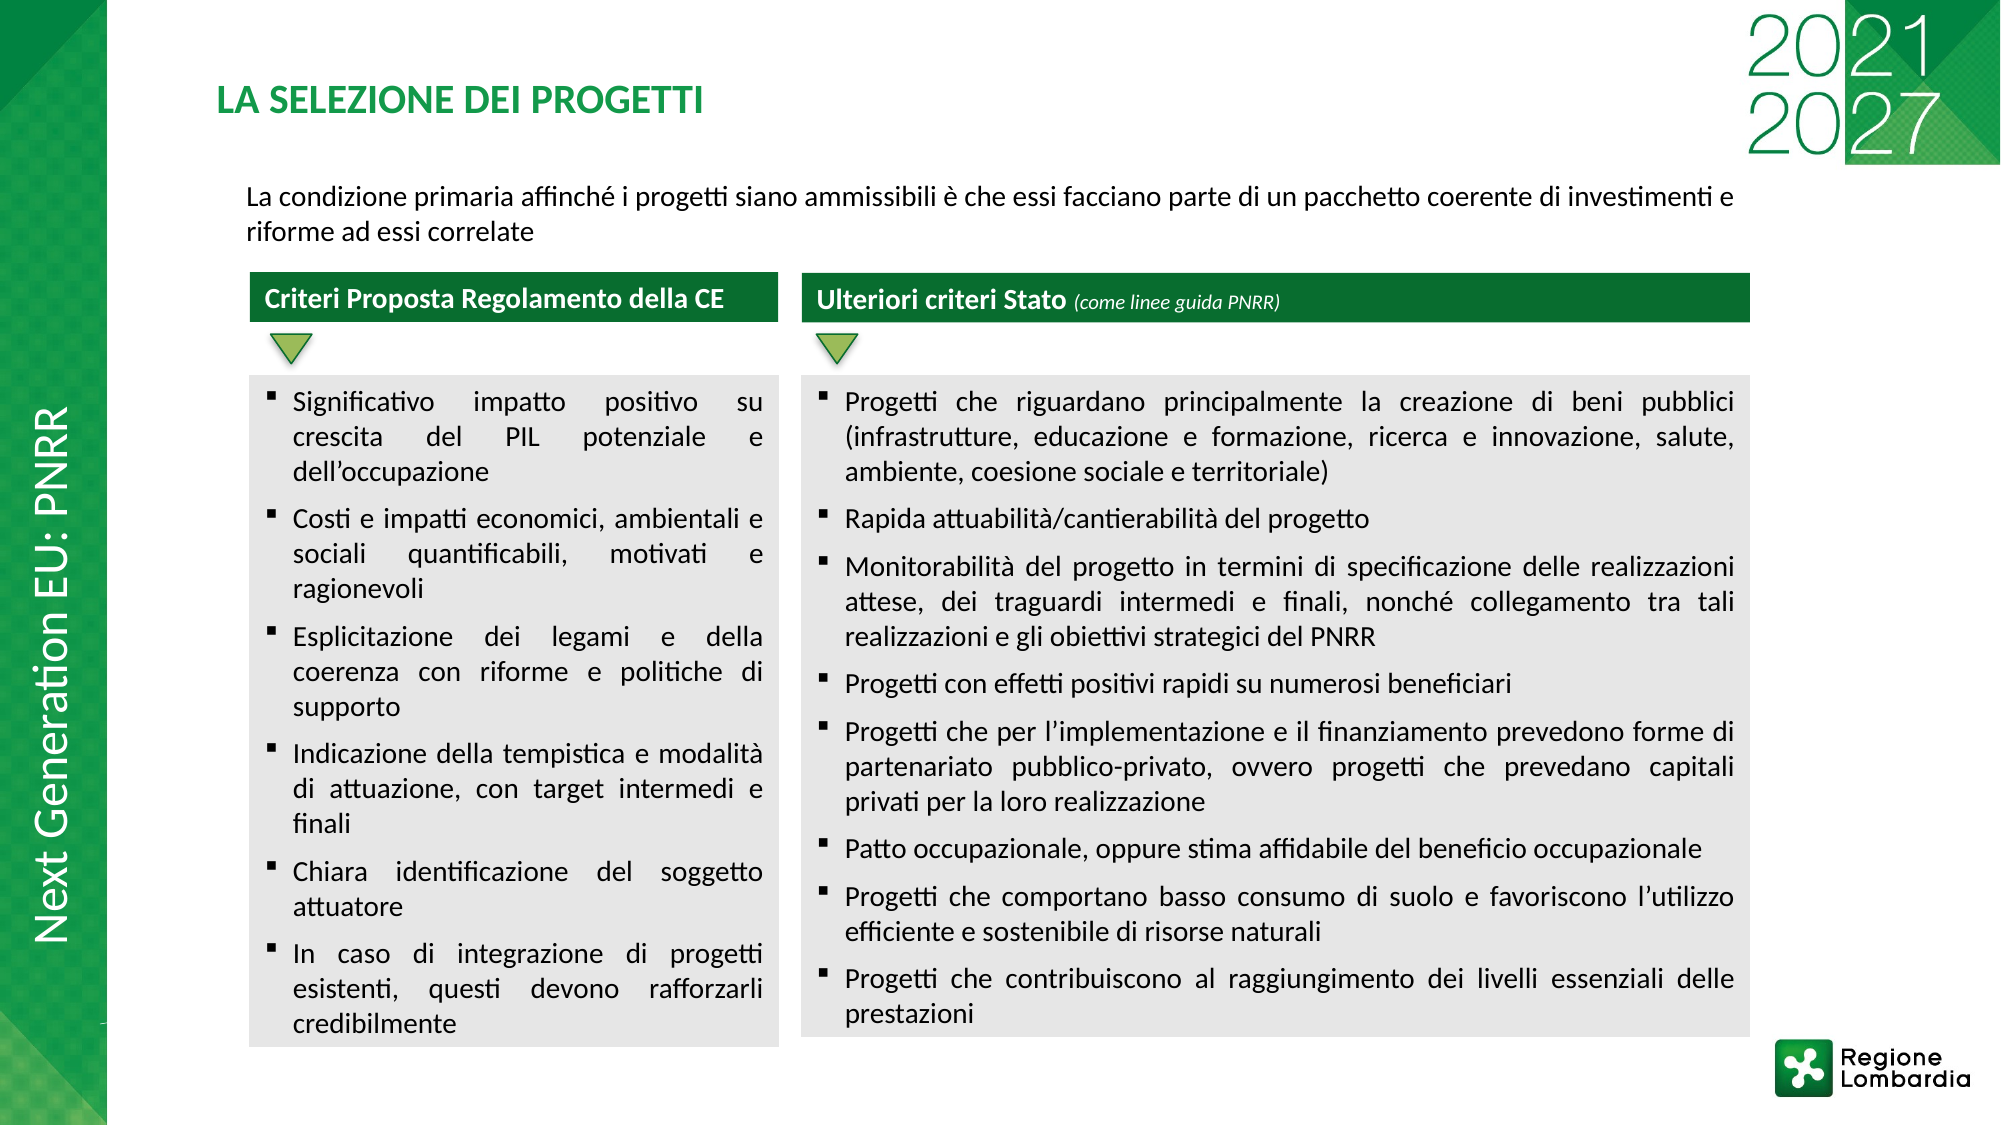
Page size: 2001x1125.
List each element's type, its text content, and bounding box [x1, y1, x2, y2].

title LA SELEZIONE DEI PROGETTI [201, 62, 2000, 132]
text_box Ulteriori criteri Stato (come linee guida PNRR) [801, 272, 1750, 323]
text_box Criteri Proposta Regolamento della CE [249, 272, 779, 322]
text_box [815, 333, 859, 365]
text_box La condizione primaria affinché i progetti siano ammissibili è che essi facciano parte di un pacchetto coerente di investimenti e riforme ad essi correlate [231, 169, 1750, 255]
text_box Progetti che riguardano principalmente la creazione di beni pubblici (infrastrutture, educazione e formazione, ricerca e innovazione, salute, ambiente, coesione sociale e territoriale) Rapida attuabilità/cantierabilità del progetto Monitorabilità del progetto in termini di specificazione delle realizzazioni attese, dei traguardi intermedi e finali, nonché collegamento tra tali realizzazioni e gli obiettivi strategici del PNRR Progetti con effetti positivi rapidi su numerosi beneficiari Progetti che per l’implementazione e il finanziamento prevedono forme di partenariato pubblico-privato, ovvero progetti che prevedano capitali privati per la loro realizzazione Patto occupazionale, oppure stima affidabile del beneficio occupazionale Progetti che comportano basso consumo di suolo e favoriscono l’utilizzo efficiente e sostenibile di risorse naturali Progetti che contribuiscono al raggiungimento dei livelli essenziali delle prestazioni [801, 375, 1750, 1037]
picture [0, 0, 2001, 1125]
text_box [269, 333, 313, 365]
text_box Significativo impatto positivo su crescita del PIL potenziale e dell’occupazione Costi e impatti economici, ambientali e sociali quantificabili, motivati e ragionevoli Esplicitazione dei legami e della coerenza con riforme e politiche di supporto Indicazione della tempistica e modalità di attuazione, con target intermedi e finali Chiara identificazione del soggetto attuatore In caso di integrazione di progetti esistenti, questi devono rafforzarli credibilmente [249, 375, 779, 1047]
text_box Next Generation EU: PNRR [9, 134, 85, 960]
